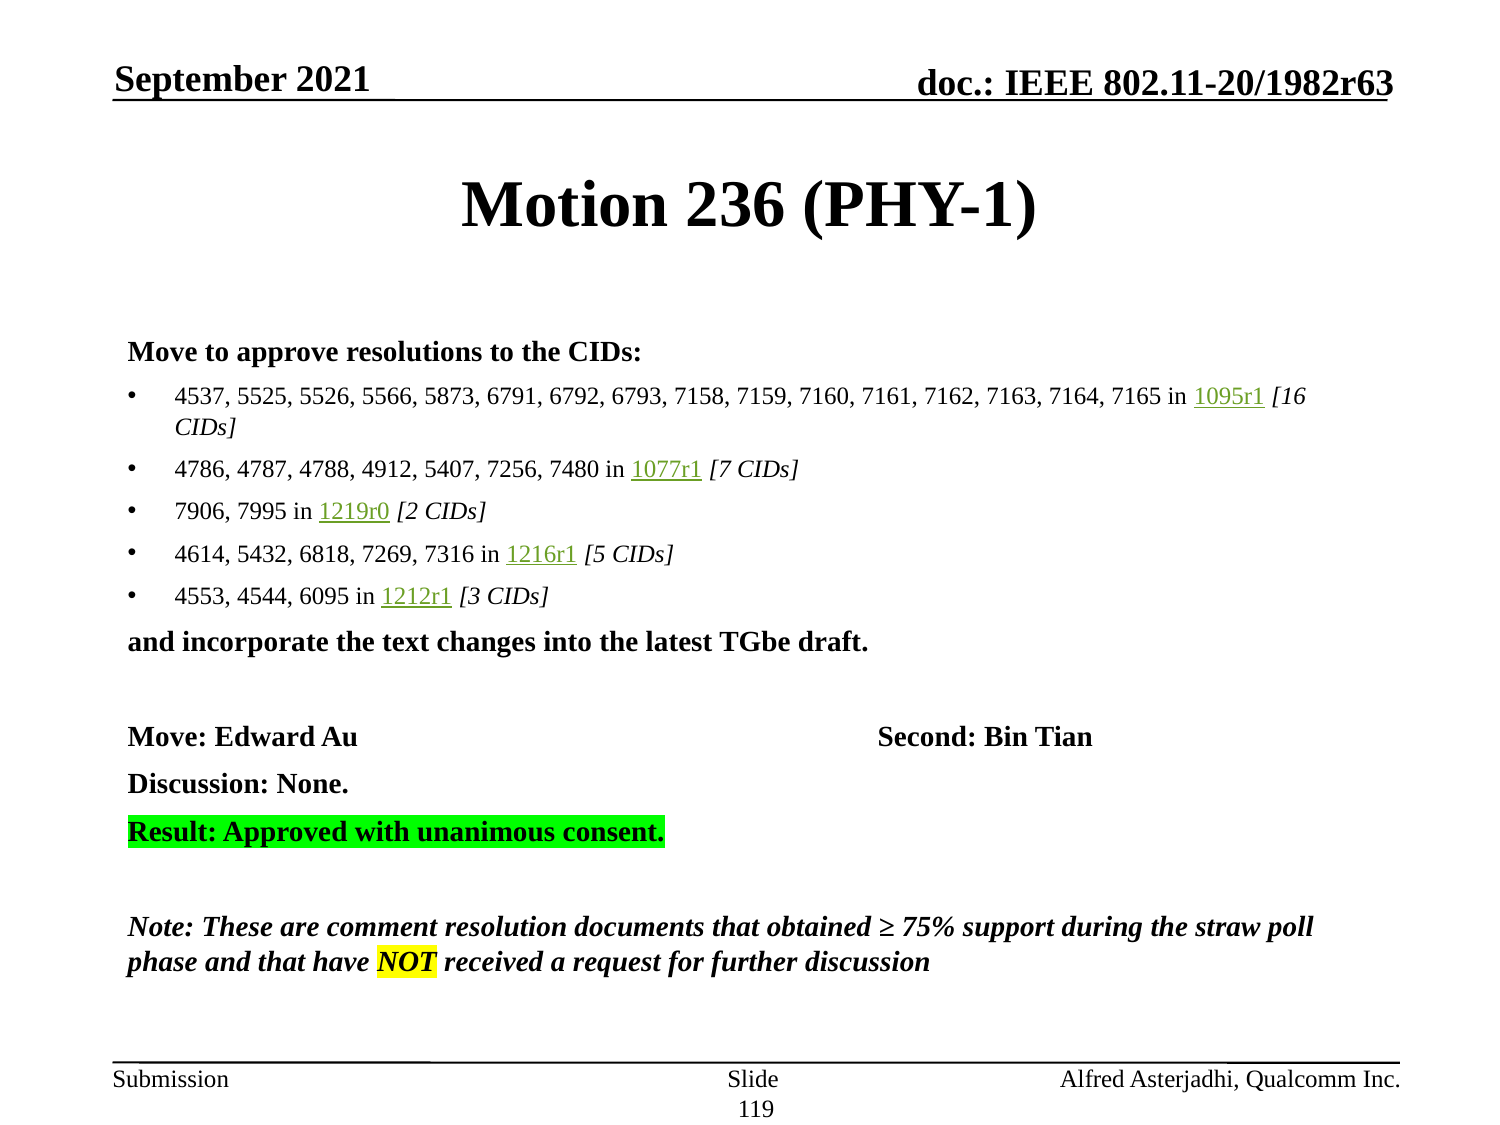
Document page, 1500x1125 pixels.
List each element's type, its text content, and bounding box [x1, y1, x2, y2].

title Motion 236 (PHY-1) [112, 112, 1388, 288]
slide_number Slide 119 [712, 1061, 800, 1123]
list Move to approve resolutions to the CIDs: 4537, 5525, 5526, 5566, 5873, 6791, 6792, 6793, 7158, 7159, 7160, 7161, 7162, 7163, 7164, 7165 in 1095r1 [16 CIDs] 4786, 4787, 4788, 4912, 5407, 7256, 7480 in 1077r1 [7 CIDs] 7906, 7995 in 1219r0 [2 CIDs] 4614, 5432, 6818, 7269, 7316 in 1216r1 [5 CIDs] 4553, 4544, 6095 in 1212r1 [3 CIDs] and incorporate the text changes into the latest TGbe draft. Move: Edward Au Second: Bin Tian Discussion: None. Result: Approved with unanimous consent. Note: These are comment resolution documents that obtained ≥ 75% support during the straw poll phase and that have NOT received a request for further discussion [112, 324, 1388, 1063]
footer Alfred Asterjadhi, Qualcomm Inc. [878, 1061, 1402, 1093]
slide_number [114, 54, 423, 100]
